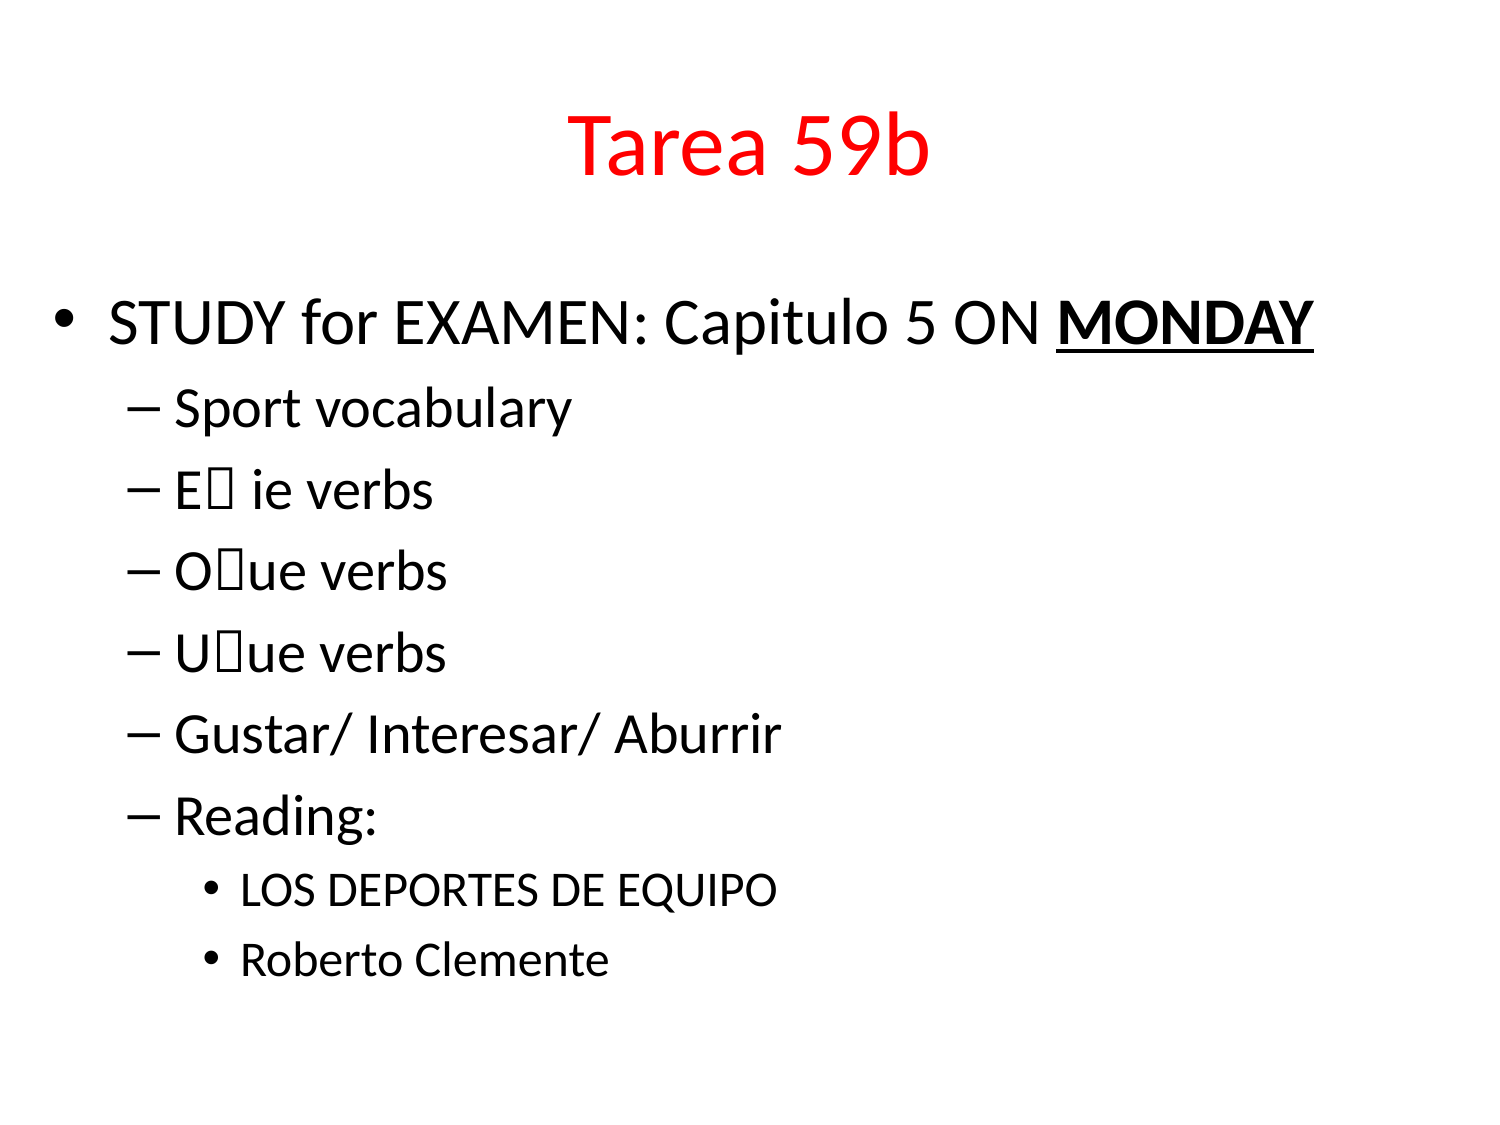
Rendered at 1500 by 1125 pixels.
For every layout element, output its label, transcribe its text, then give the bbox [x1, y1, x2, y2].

list STUDY for EXAMEN: Capitulo 5 ON MONDAY Sport vocabulary E ie verbs Oue verbs Uue verbs Gustar/ Interesar/ Aburrir Reading: LOS DEPORTES DE EQUIPO Roberto Clemente [37, 270, 1463, 1013]
title Tarea 59b [75, 45, 1425, 233]
